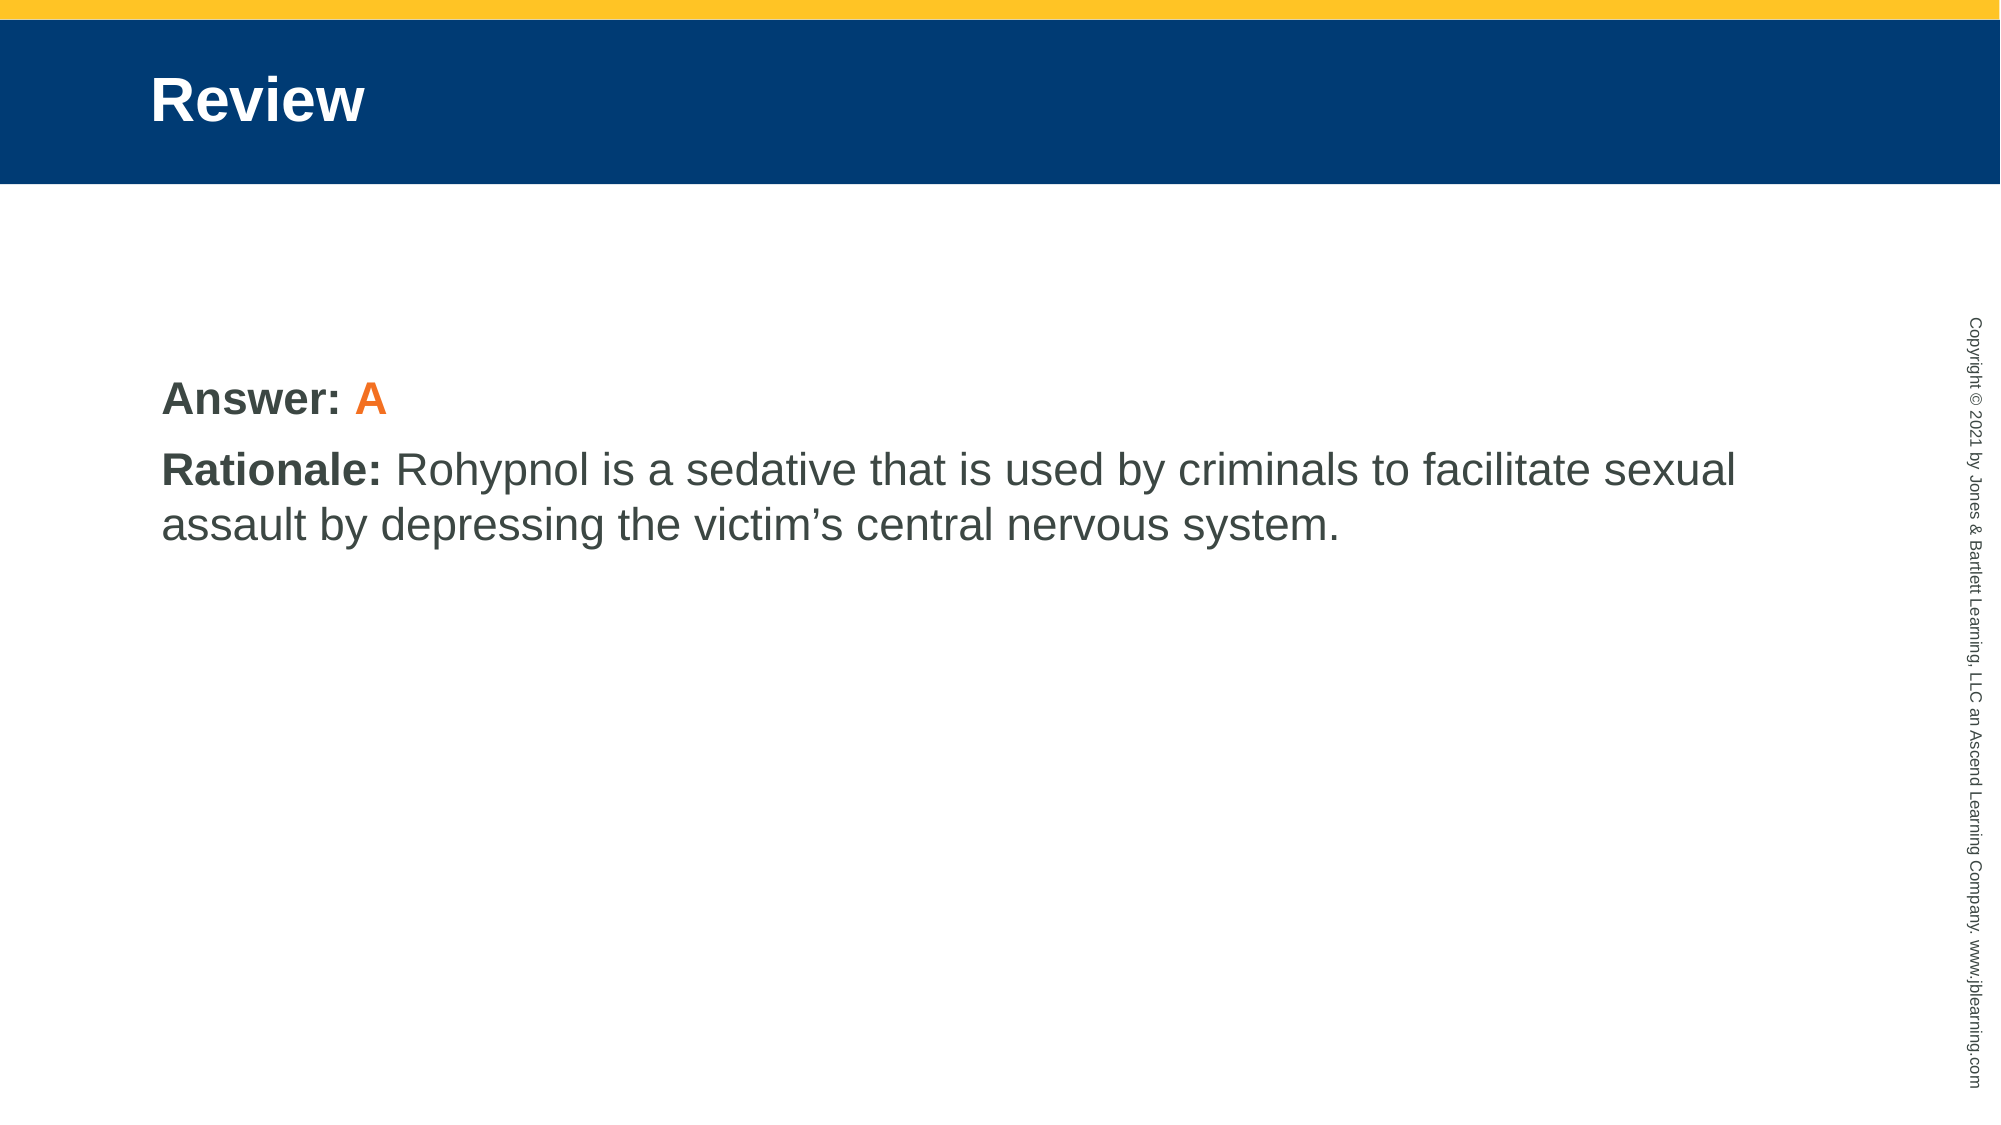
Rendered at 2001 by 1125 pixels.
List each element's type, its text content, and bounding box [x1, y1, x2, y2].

list Answer: A Rationale: Rohypnol is a sedative that is used by criminals to facilitate sexual assault by depressing the victim’s central nervous system. [146, 361, 1859, 1016]
title Review [0, 19, 2000, 185]
